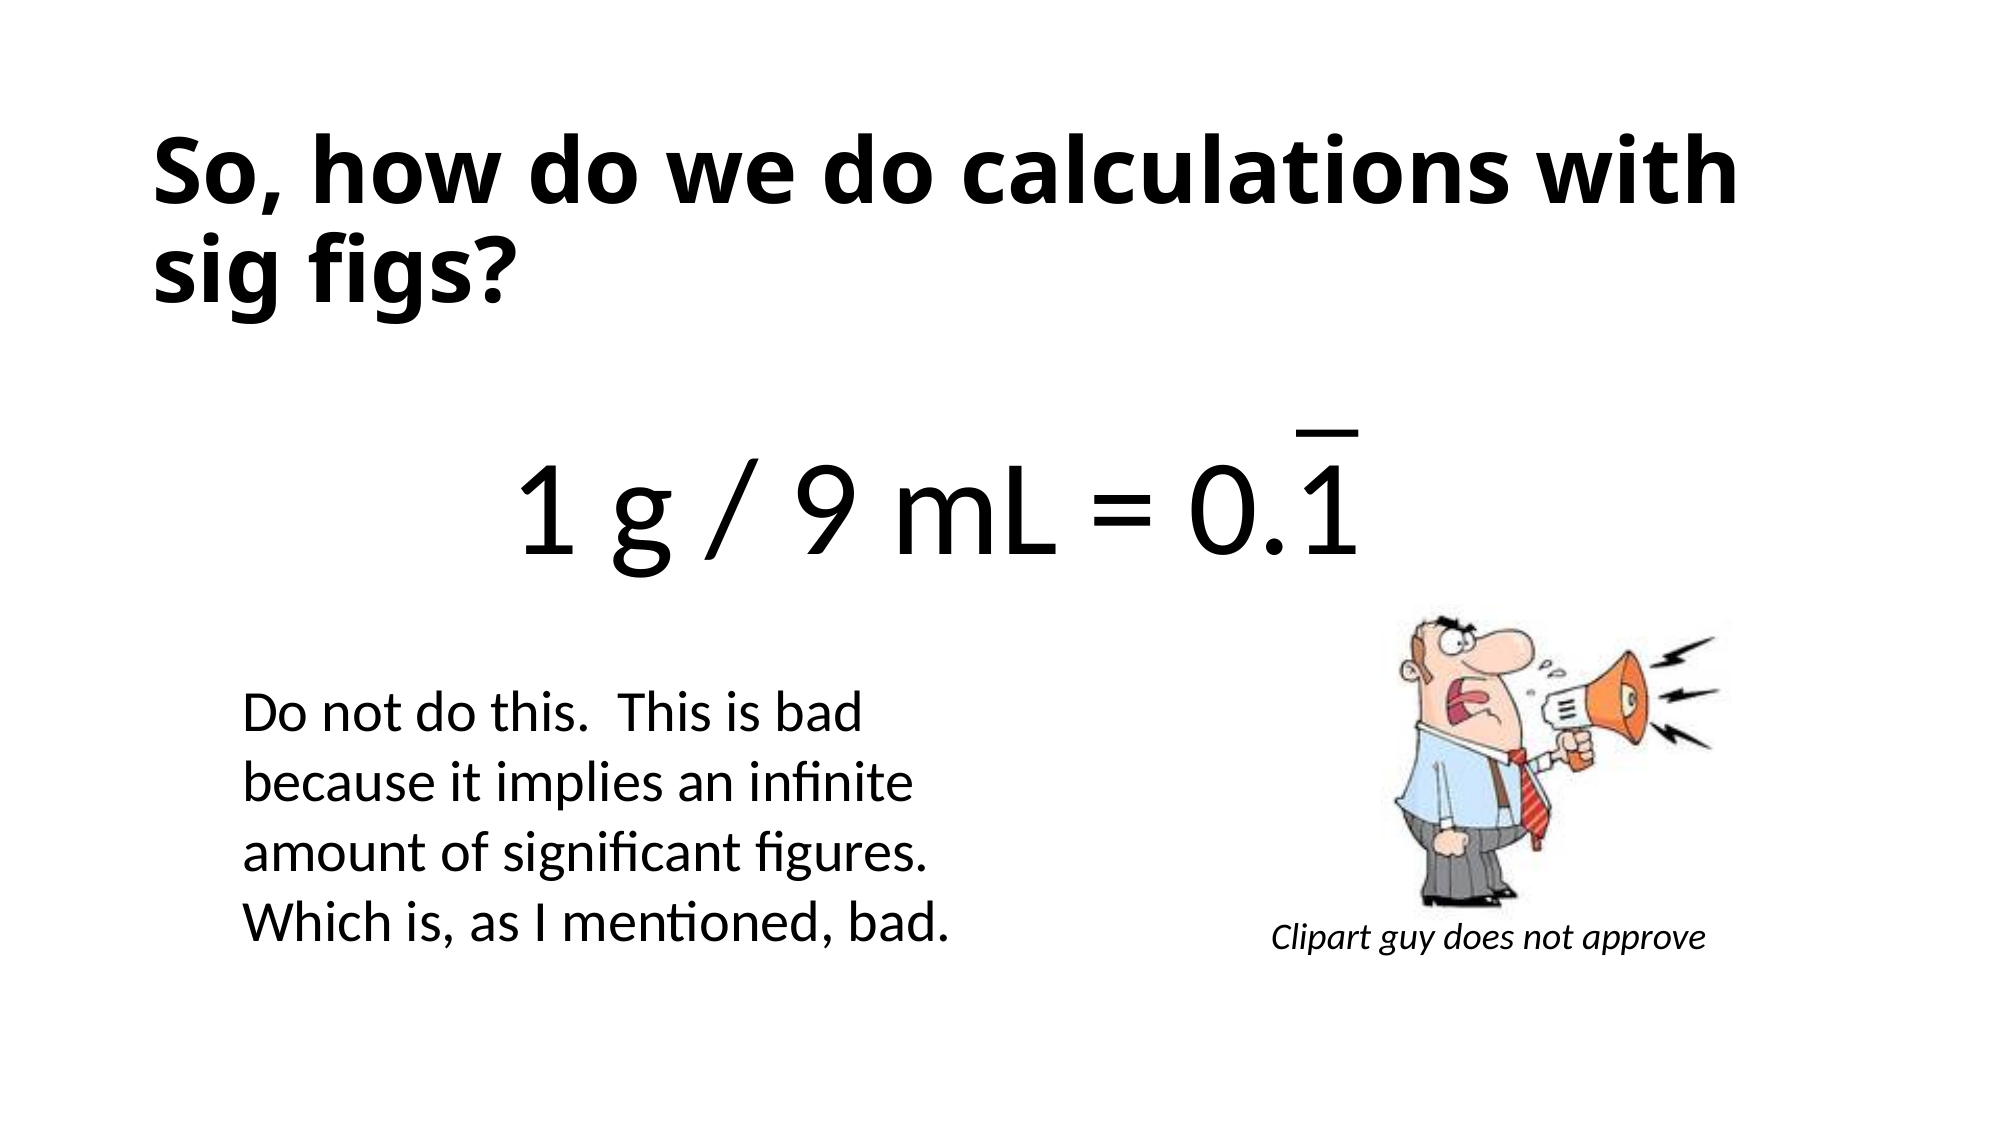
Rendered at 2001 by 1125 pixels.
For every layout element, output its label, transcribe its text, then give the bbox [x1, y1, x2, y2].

text_box 1 g / 9 mL = 0.1 [494, 410, 2000, 590]
text_box Do not do this. This is bad because it implies an infinite amount of significant figures. Which is, as I mentioned, bad. [227, 665, 1000, 960]
text_box Clipart guy does not approve [1256, 904, 2000, 965]
text_box _ [1282, 287, 1559, 453]
title So, how do we do calculations with sig figs? [137, 114, 1863, 332]
picture [1381, 603, 1736, 923]
